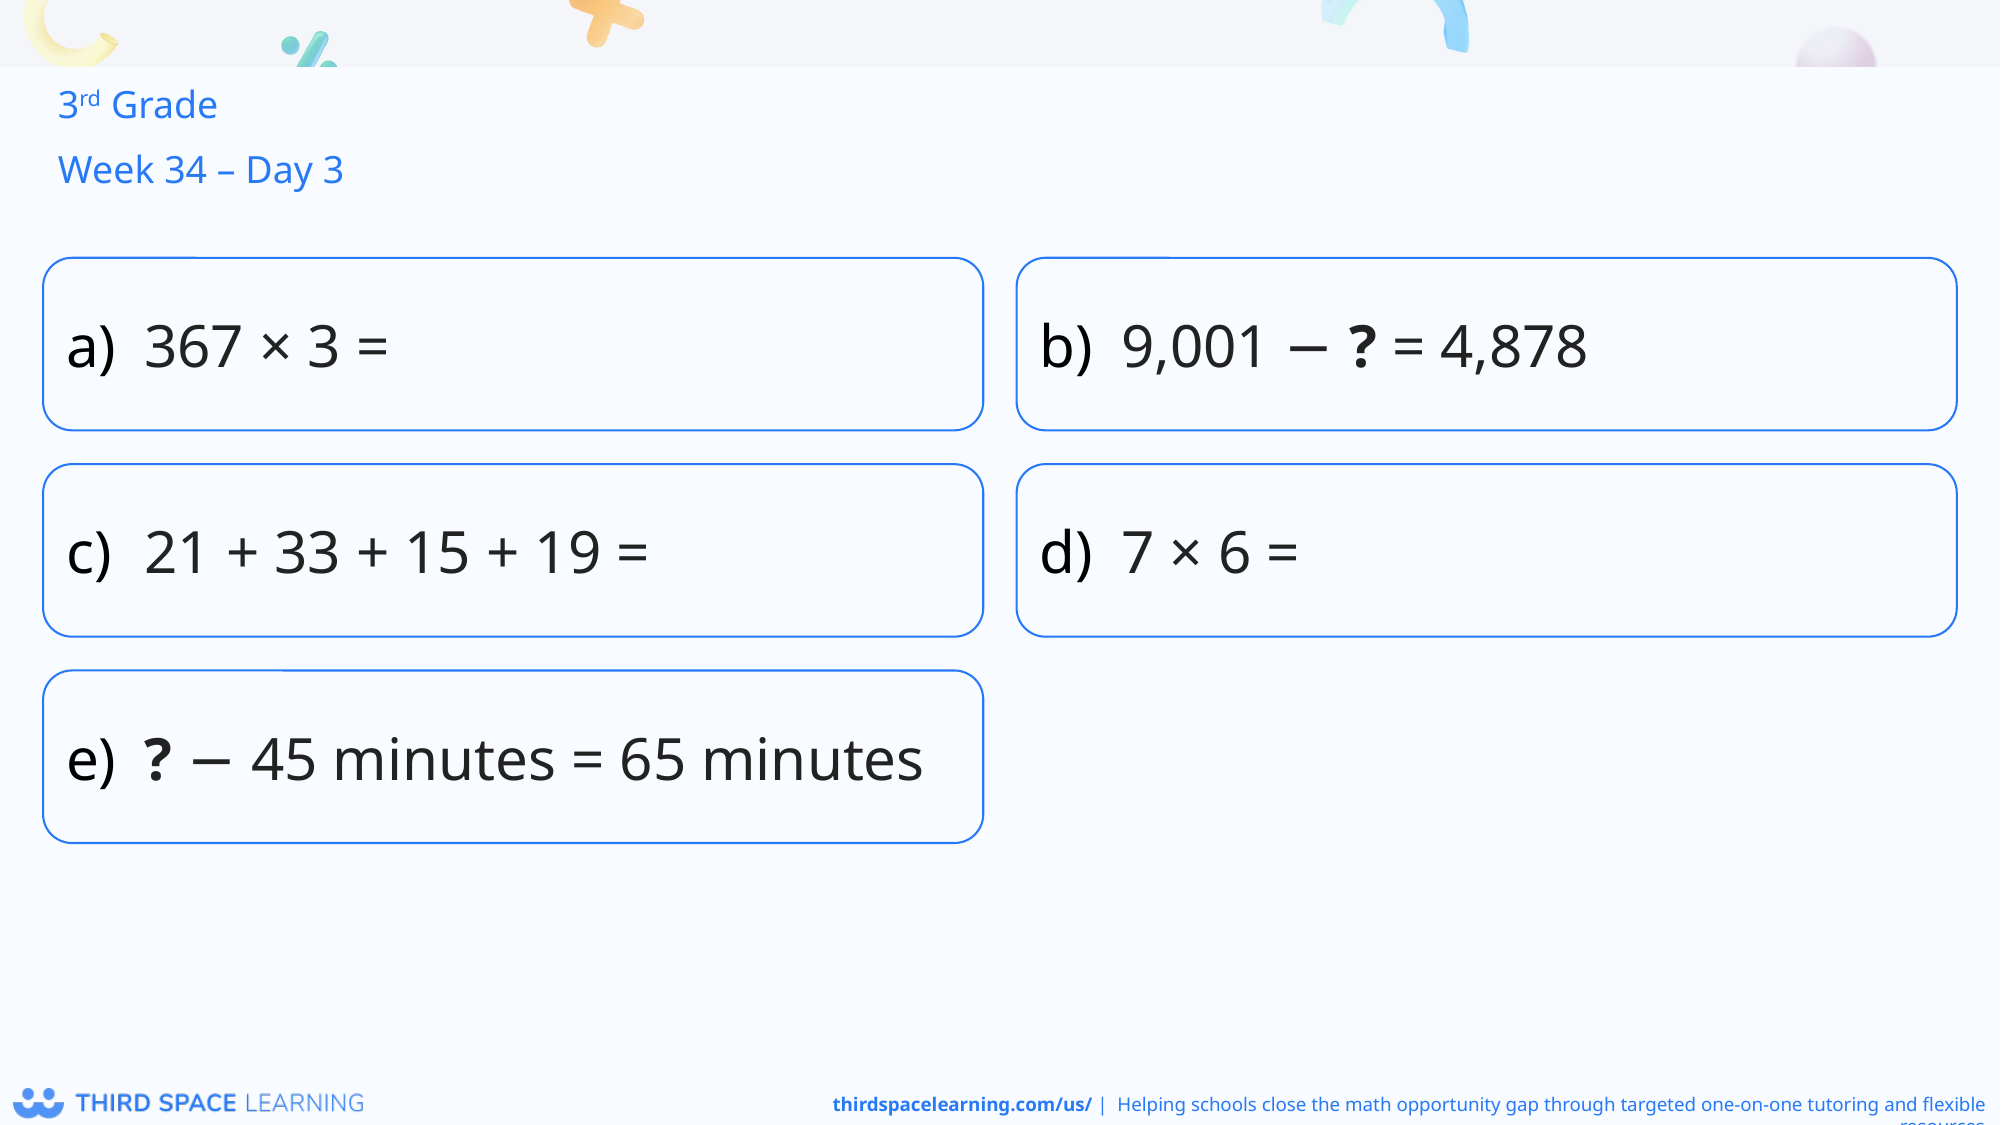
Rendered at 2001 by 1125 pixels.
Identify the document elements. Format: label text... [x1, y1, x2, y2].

picture [0, 0, 2000, 67]
list 21 + 33 + 15 + 19 = [129, 478, 962, 623]
list 367 × 3 = [129, 272, 962, 416]
picture [13, 1088, 365, 1119]
text_box 3rd Grade Week 34 – Day 3 [43, 73, 509, 212]
list 9,001 − ? = 4,878 [1106, 272, 1939, 416]
list 7 × 6 = [1106, 478, 1939, 623]
list ? − 45 minutes = 65 minutes [129, 684, 962, 829]
